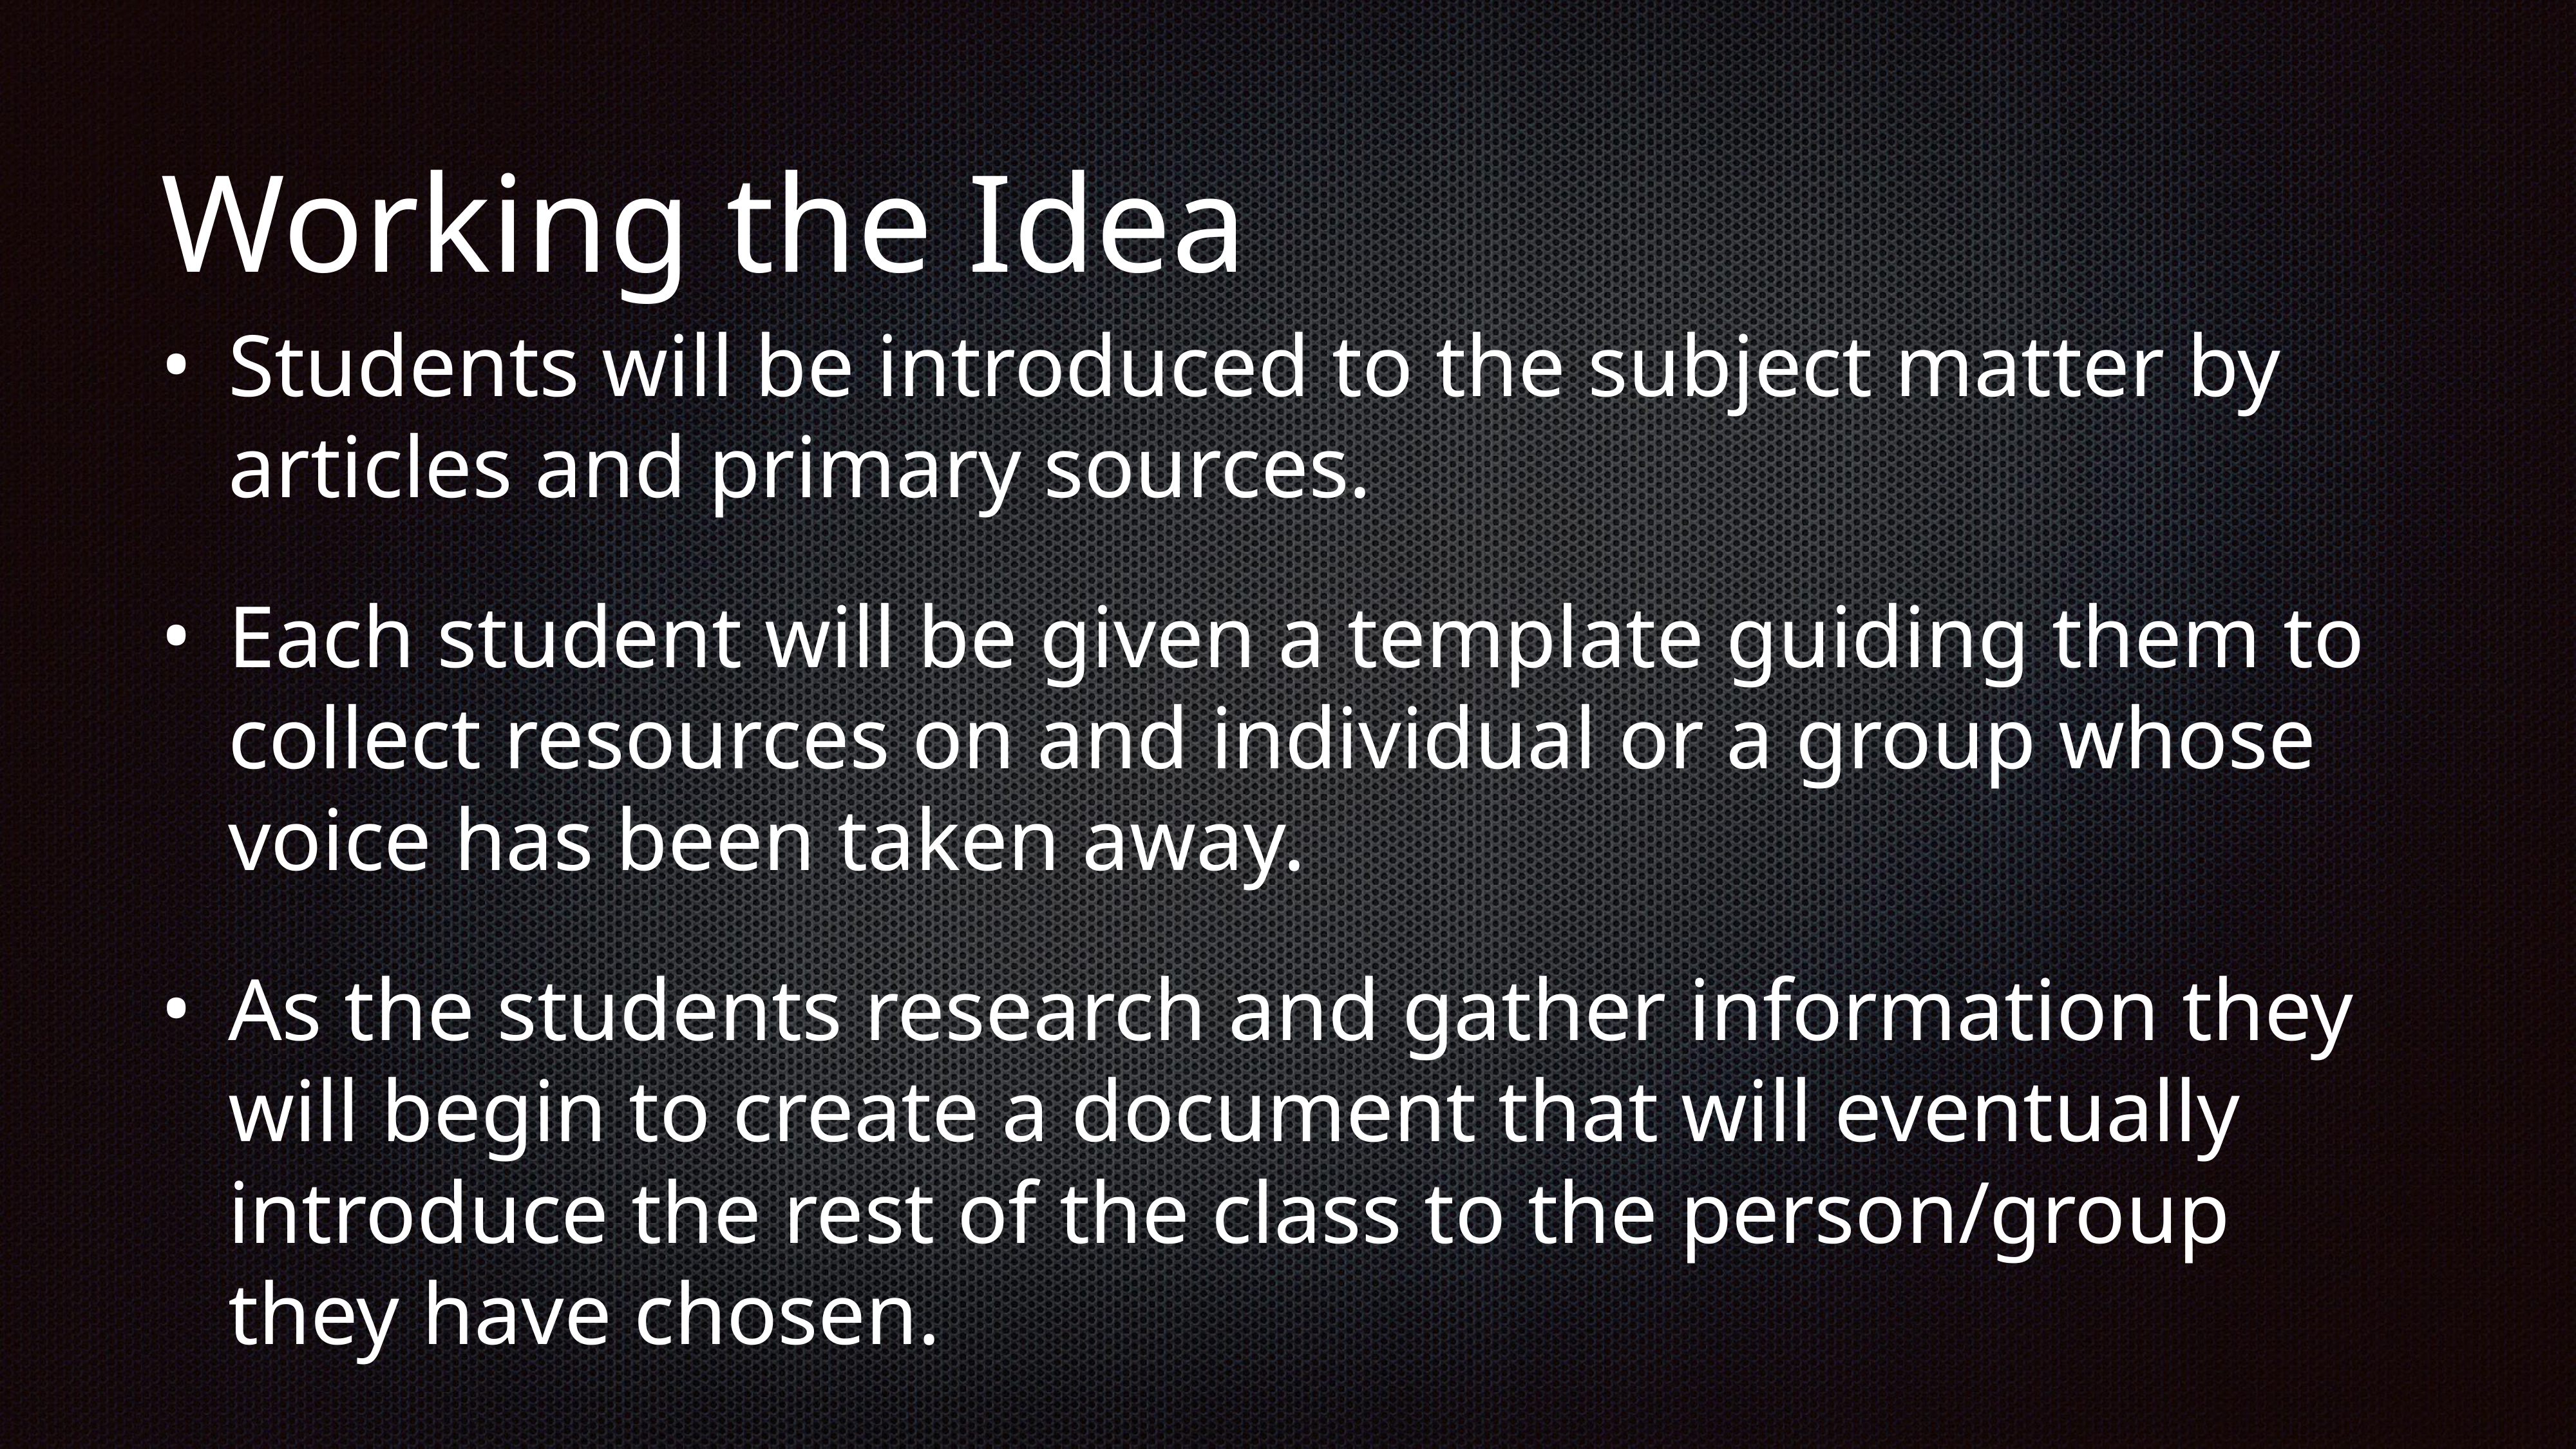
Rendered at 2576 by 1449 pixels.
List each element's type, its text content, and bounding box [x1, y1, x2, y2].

list Students will be introduced to the subject matter by articles and primary sources. Each student will be given a template guiding them to collect resources on and individual or a group whose voice has been taken away. As the students research and gather information they will begin to create a document that will eventually introduce the rest of the class to the person/group they have chosen. [155, 412, 2421, 1262]
picture [0, 0, 2576, 1449]
title Working the Idea [155, 37, 2421, 400]
